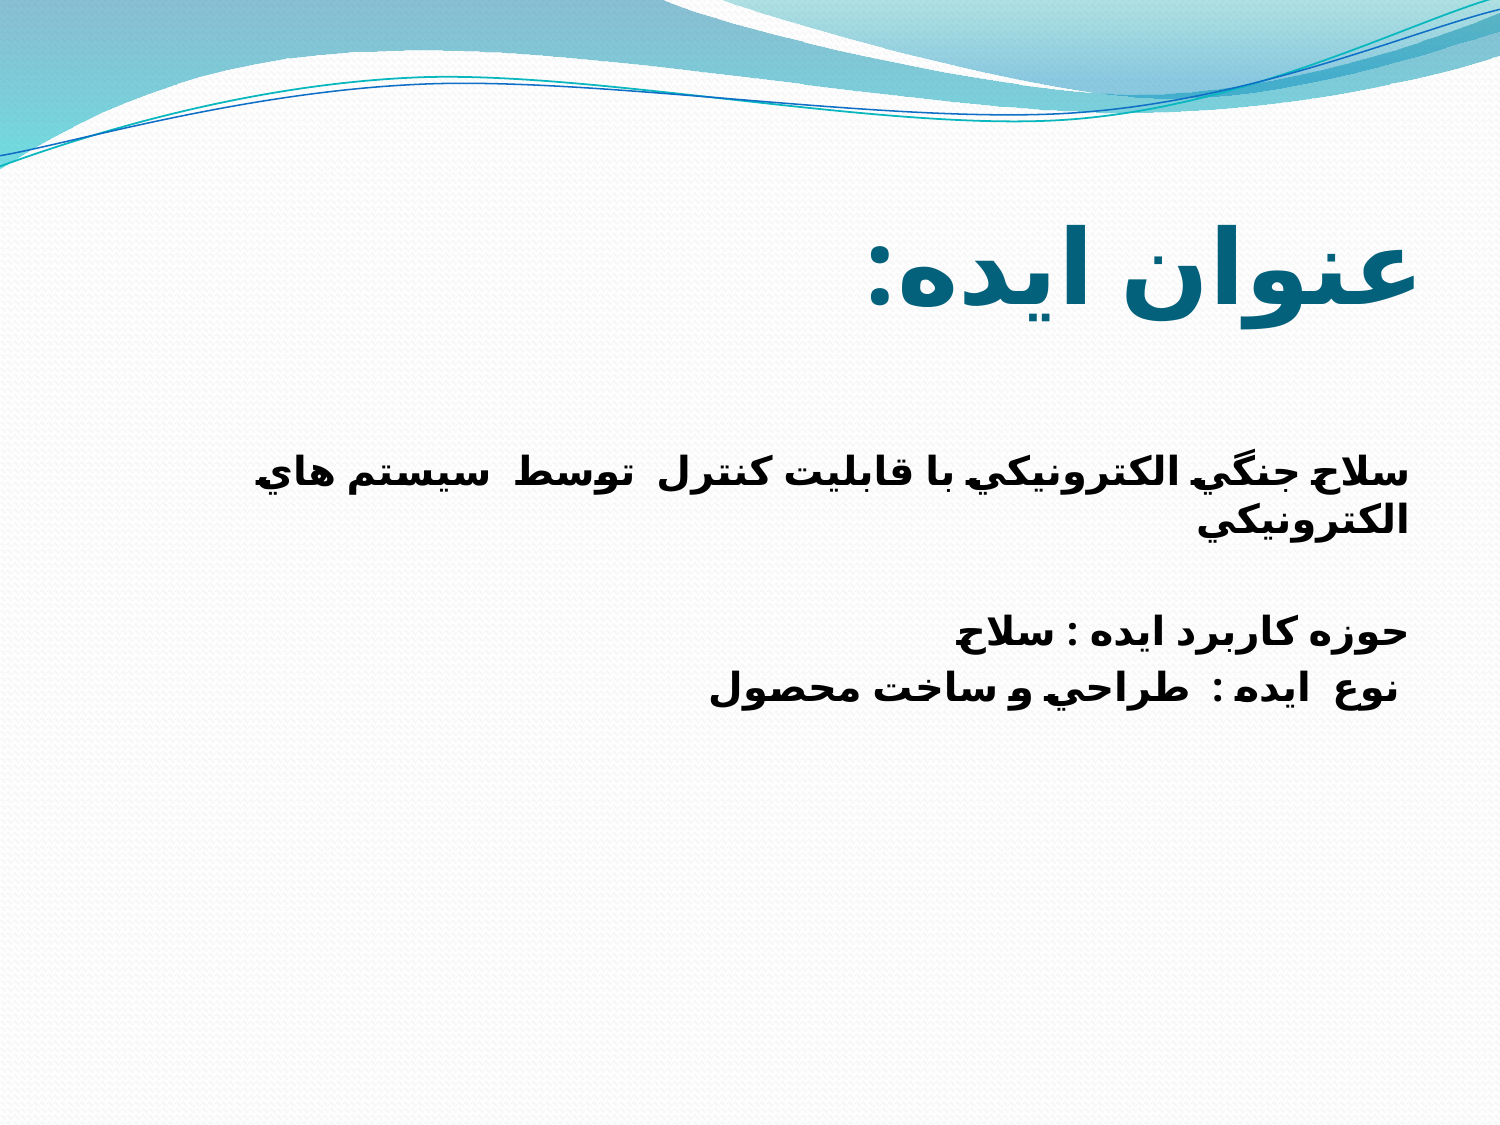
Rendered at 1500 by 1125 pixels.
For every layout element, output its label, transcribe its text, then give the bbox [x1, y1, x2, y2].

list سلاح جنگي الكترونيكي با قابليت كنترل توسط سيستم هاي الكترونيكي حوزه كاربرد ایده : سلاح نوع ايده : طراحي و ساخت محصول [75, 437, 1425, 720]
title عنوان ايده: [75, 137, 1425, 325]
